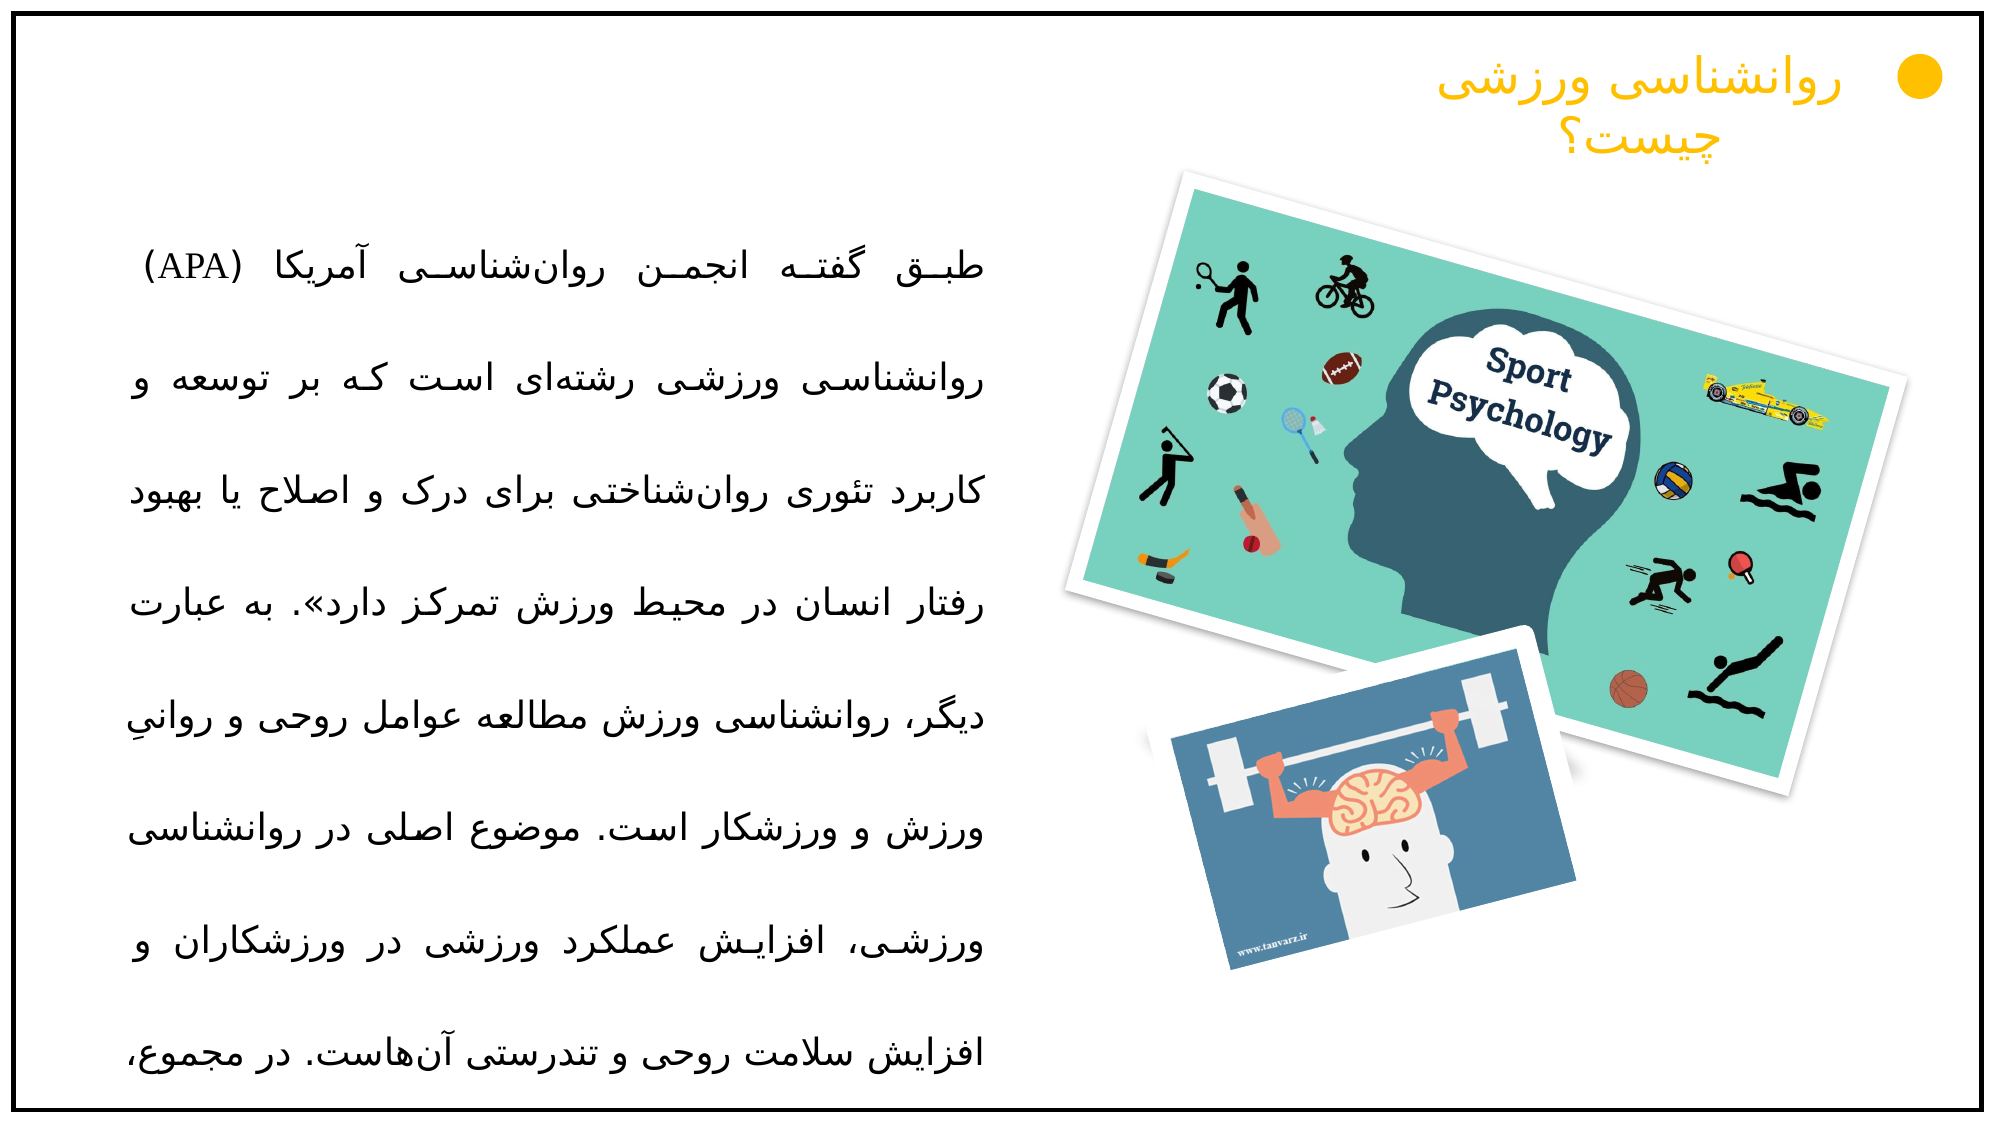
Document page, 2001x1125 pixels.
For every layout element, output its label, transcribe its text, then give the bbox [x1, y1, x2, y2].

picture [1084, 190, 1889, 969]
text_box روانشناسی ورزشی چیست؟ [1349, 36, 1931, 172]
text_box طبق گفته انجمن روان‌شناسی آمریکا (APA) روانشناسی ورزشی رشته‌ای است که بر توسعه و کاربرد تئوری روان‌شناختی برای درک و اصلاح یا بهبود رفتار انسان در محیط ورزش تمرکز دارد». به عبارت دیگر، روانشناسی ورزش مطالعه عوامل روحی و روانیِ ورزش و ورزشکار است. موضوع اصلی در روانشناسی ورزشی، افزایش عملکرد ورزشی در ورزشکاران و افزایش سلامت روحی و تندرستی آن‌هاست. در مجموع، روانشناسی ورزش دارای تمرکز بر دو بخش است. [110, 165, 1000, 1125]
